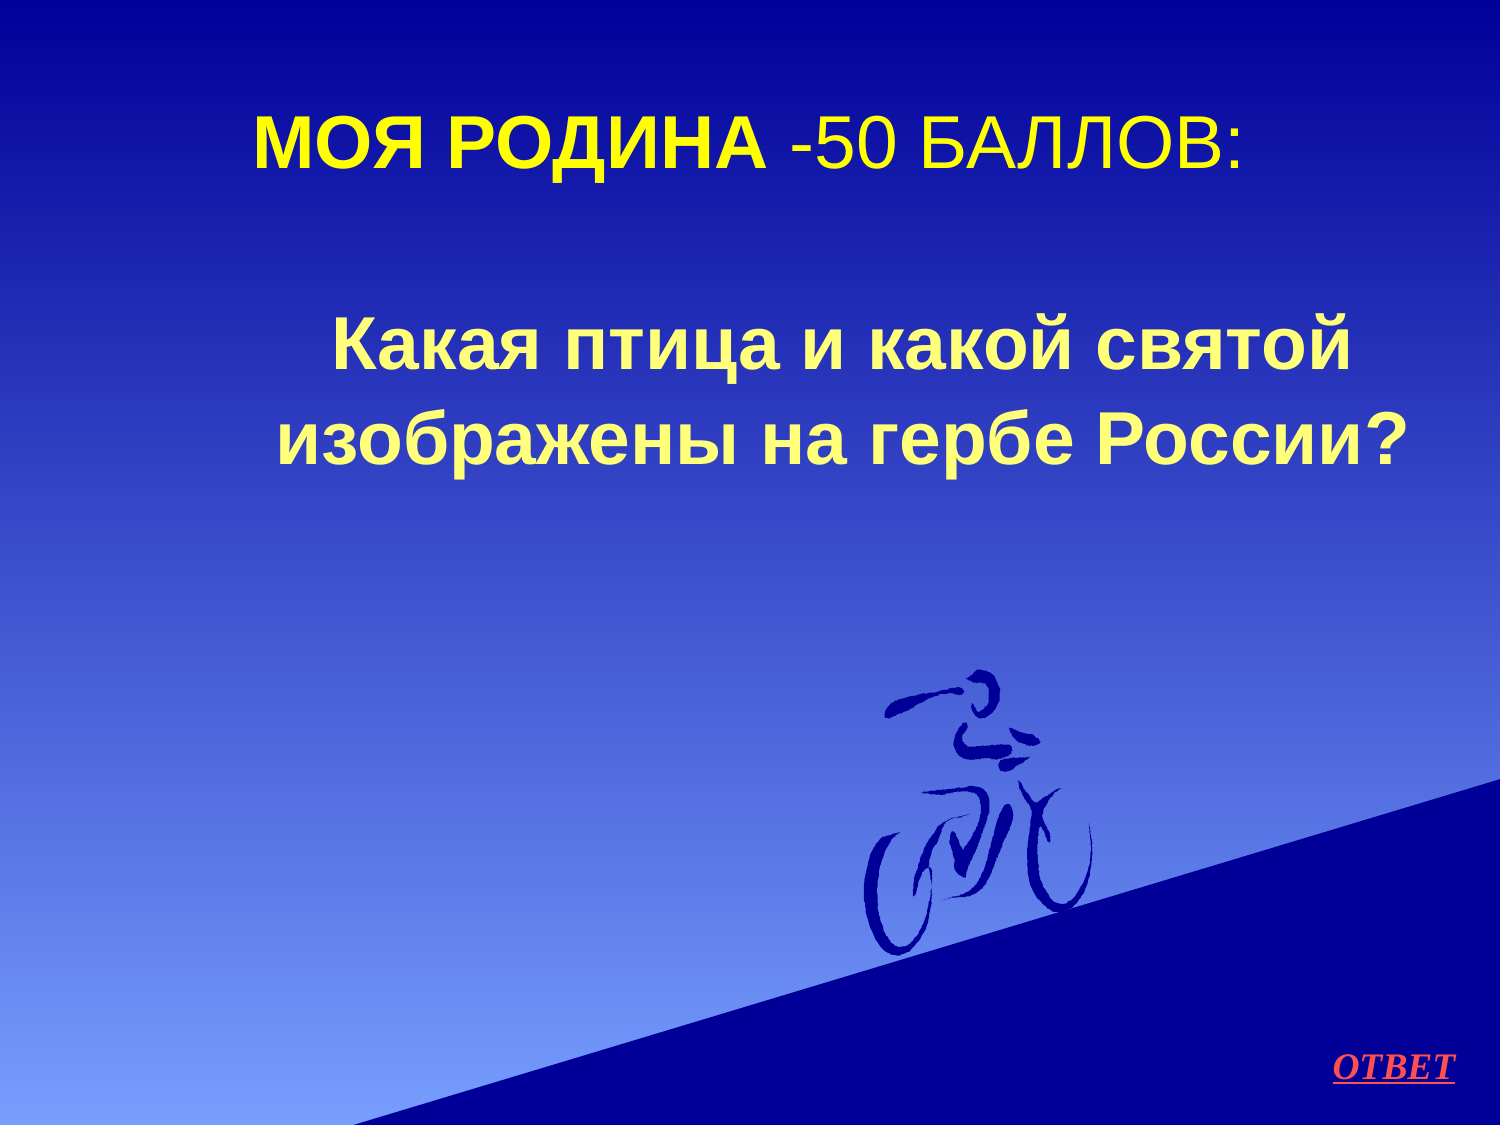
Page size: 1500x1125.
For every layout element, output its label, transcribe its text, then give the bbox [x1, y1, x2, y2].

list Какая птица и какой святой изображены на гербе России? [194, 262, 1436, 1006]
text_box ОТВЕТ [1317, 1034, 1471, 1095]
title МОЯ РОдина -50 баллов: [74, 44, 1426, 233]
